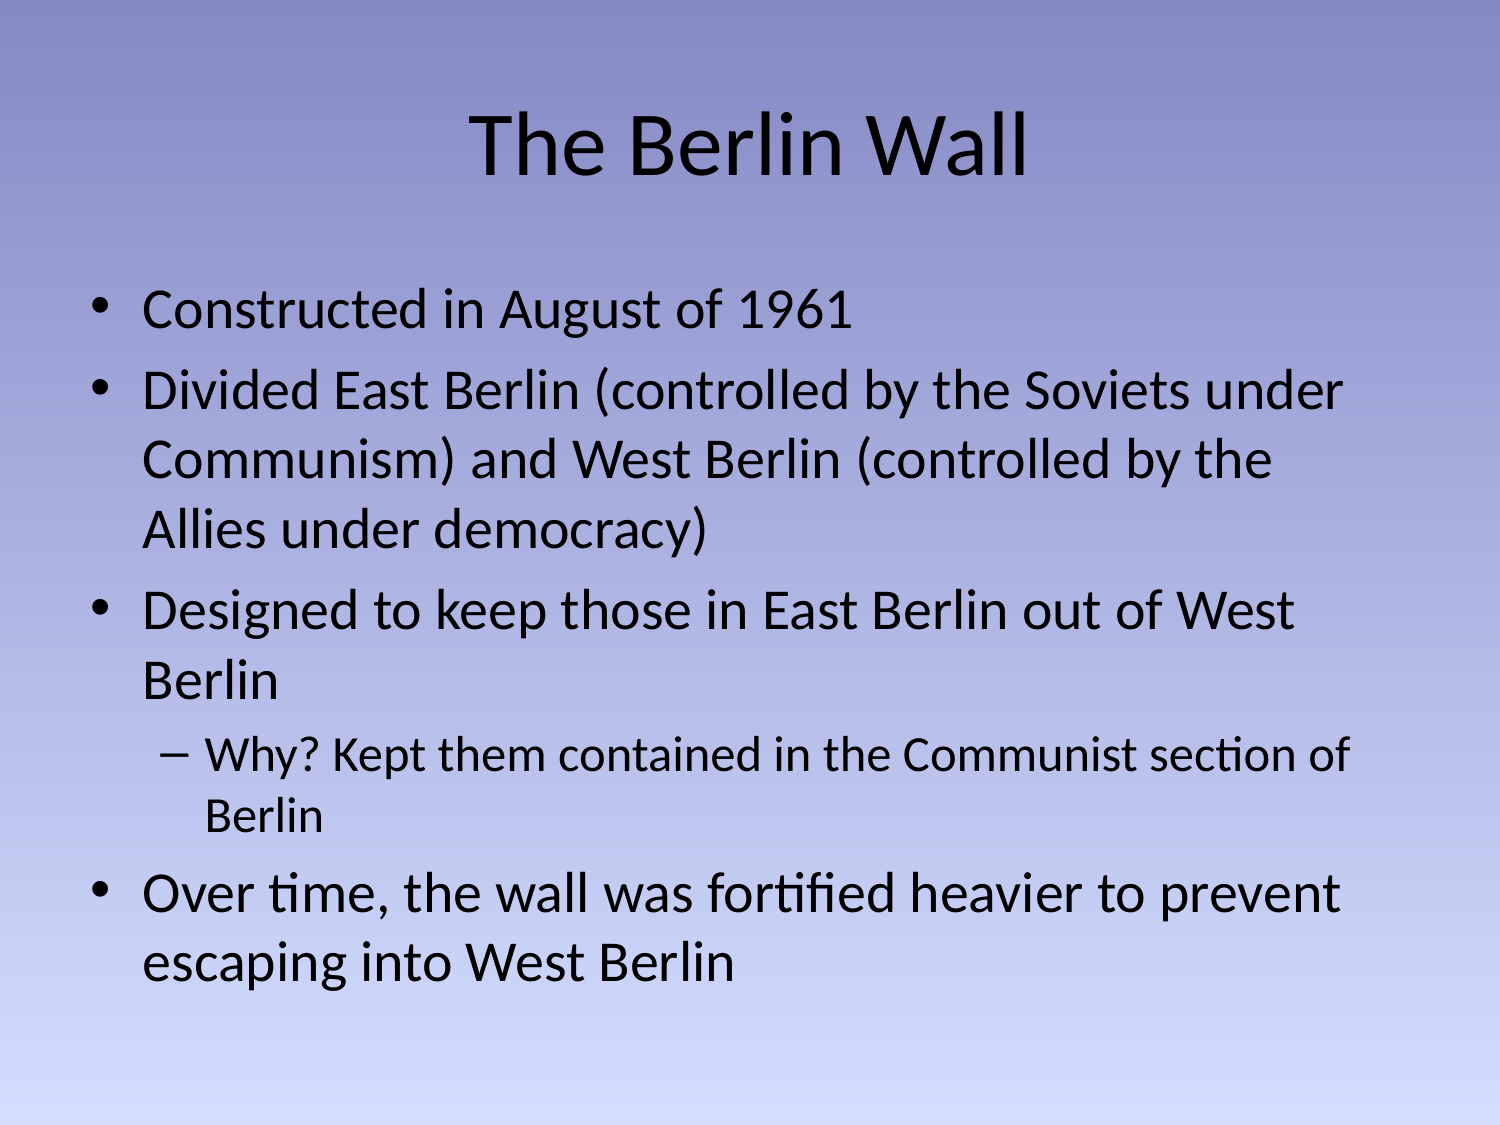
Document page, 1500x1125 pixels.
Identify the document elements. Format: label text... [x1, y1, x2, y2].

title The Berlin Wall [75, 45, 1425, 233]
list Constructed in August of 1961 Divided East Berlin (controlled by the Soviets under Communism) and West Berlin (controlled by the Allies under democracy) Designed to keep those in East Berlin out of West Berlin Why? Kept them contained in the Communist section of Berlin Over time, the wall was fortified heavier to prevent escaping into West Berlin [75, 262, 1425, 1005]
